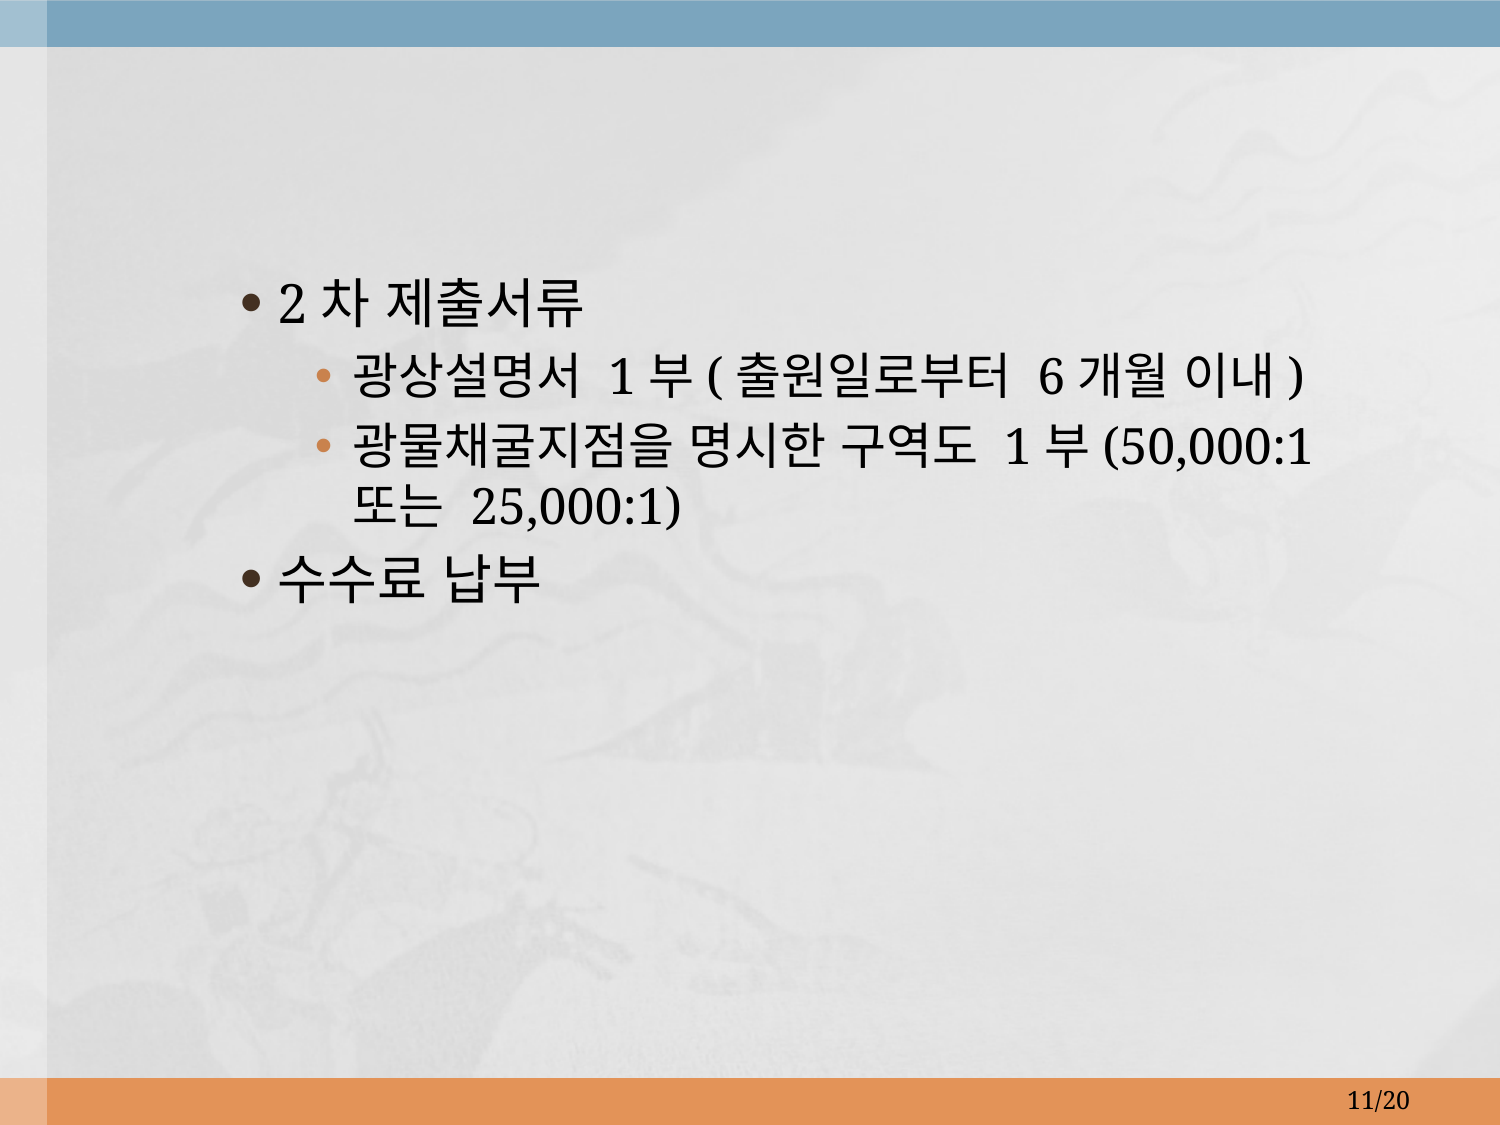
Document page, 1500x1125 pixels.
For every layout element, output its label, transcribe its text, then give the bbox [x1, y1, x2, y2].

list 2차 제출서류 광상설명서 1부(출원일로부터 6개월 이내) 광물채굴지점을 명시한 구역도 1부(50,000:1 또는 25,000:1) 수수료 납부 [75, 262, 1425, 1005]
slide_number 11 [1074, 1078, 1425, 1125]
